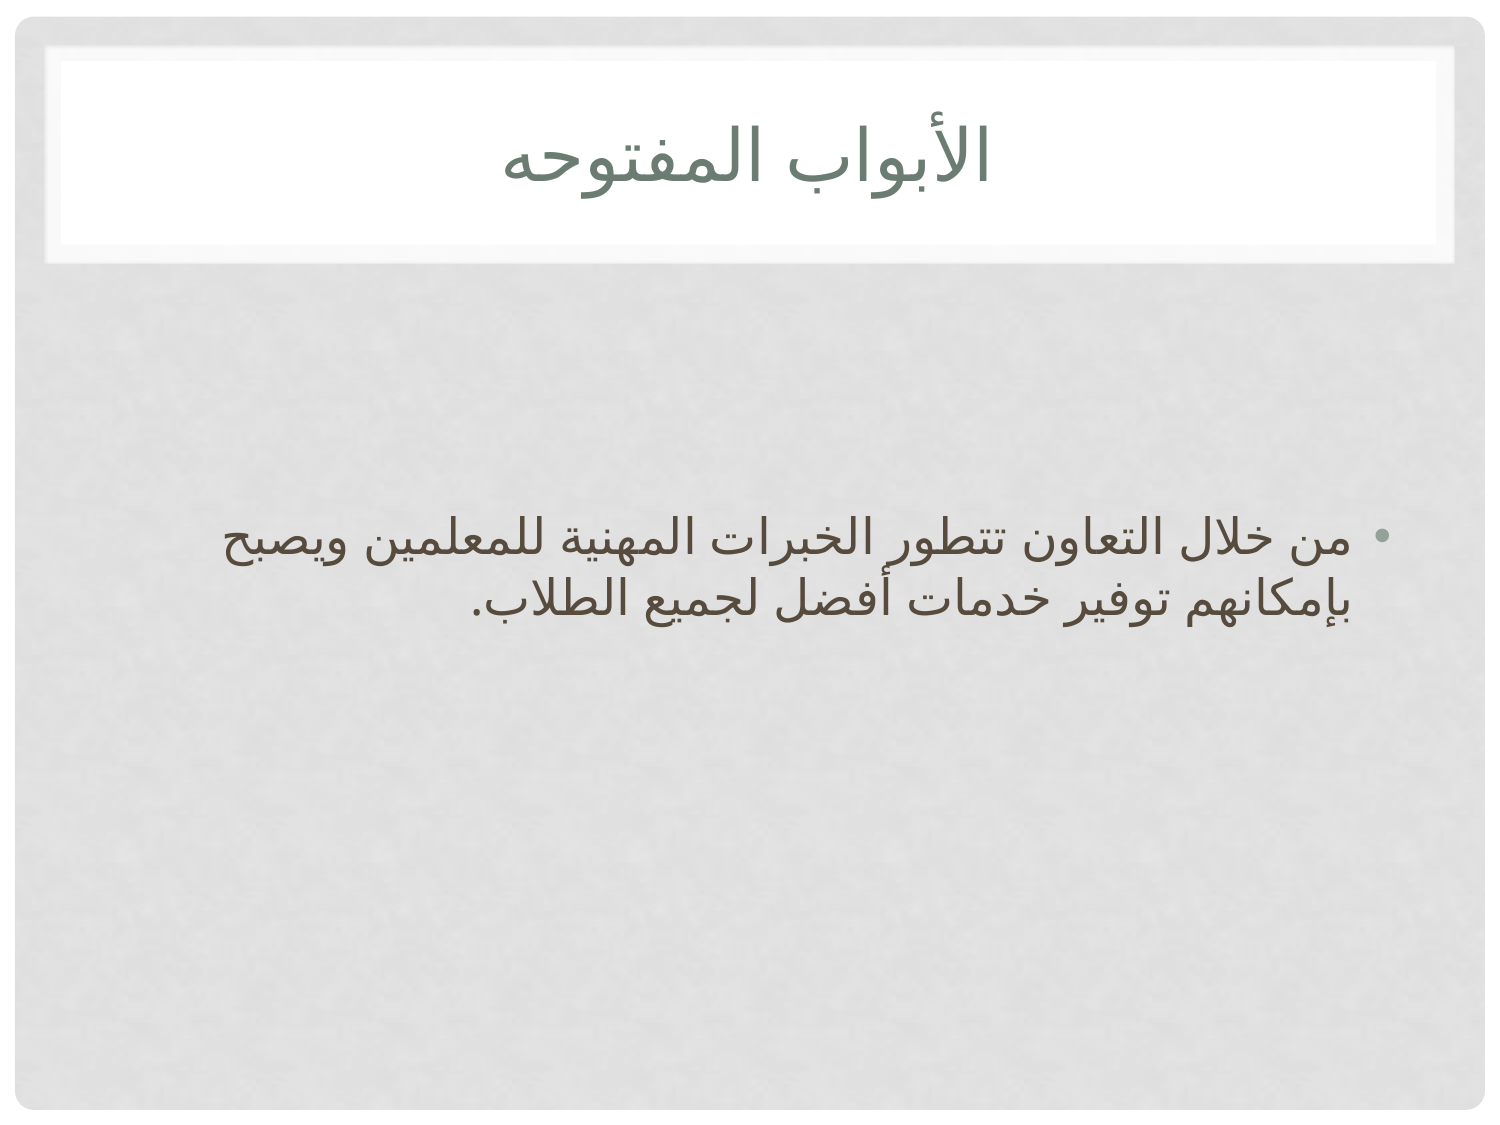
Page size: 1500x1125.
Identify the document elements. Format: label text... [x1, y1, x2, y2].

title الأبواب المفتوحه [69, 66, 1425, 238]
list من خلال التعاون تتطور الخبرات المهنية للمعلمين ويصبح بإمكانهم توفير خدمات أفضل لجميع الطلاب. [75, 287, 1425, 1005]
